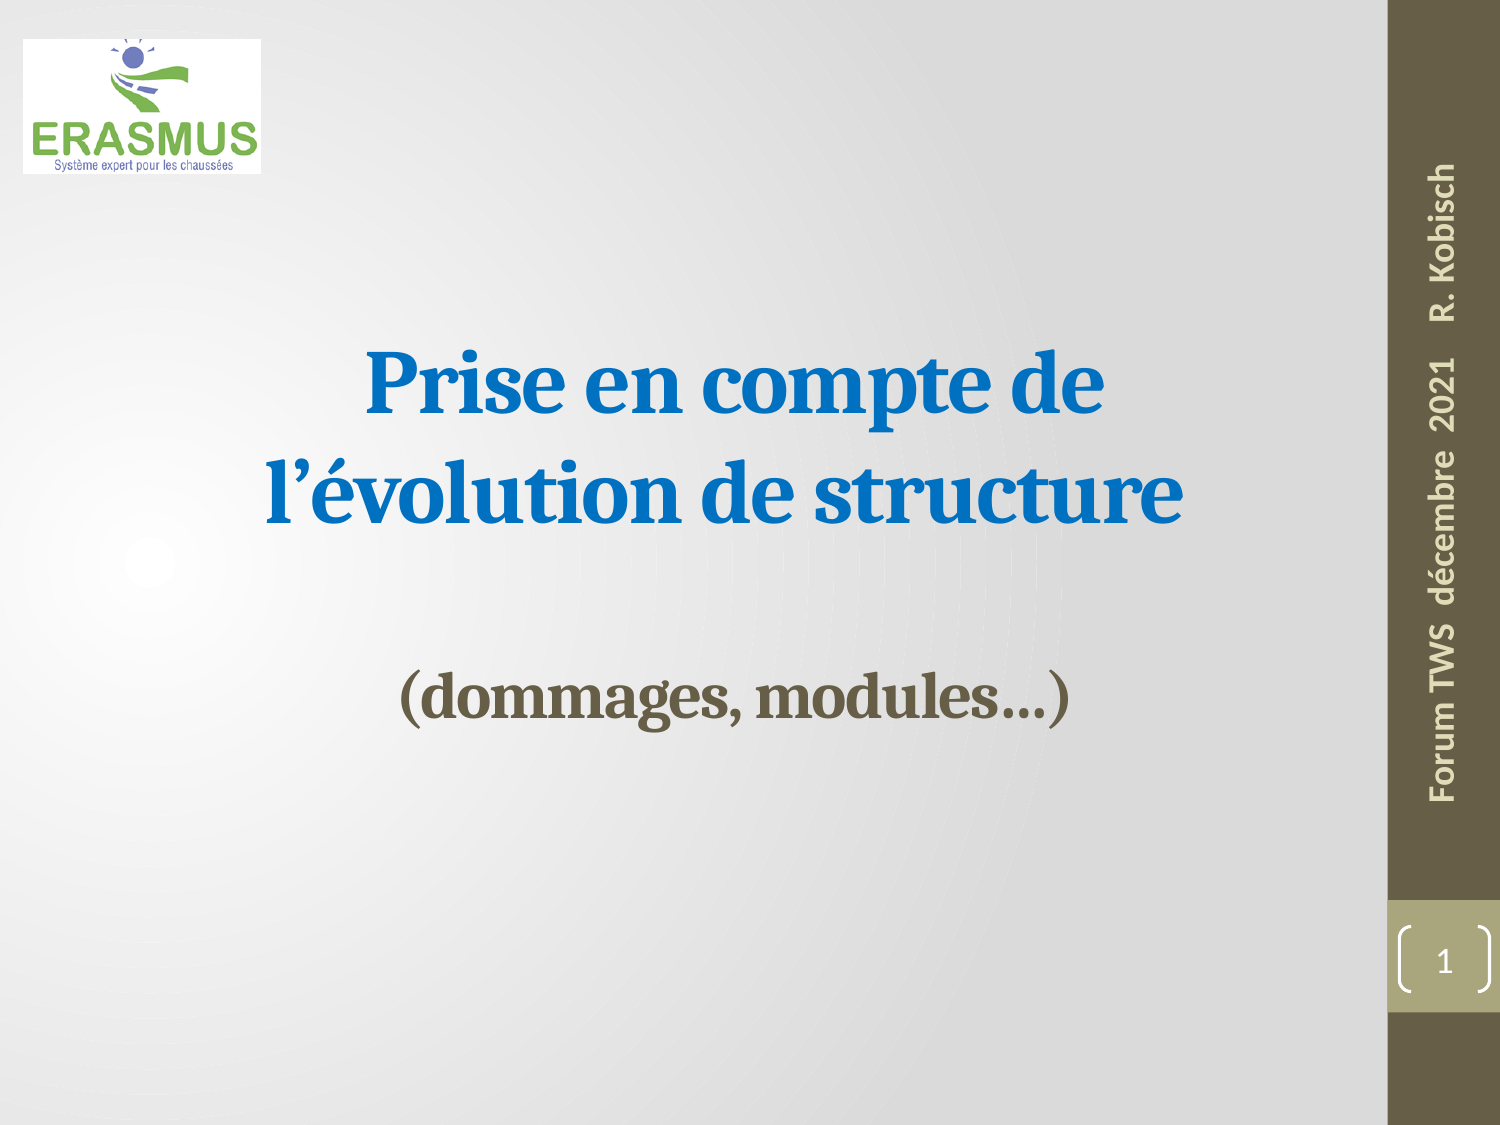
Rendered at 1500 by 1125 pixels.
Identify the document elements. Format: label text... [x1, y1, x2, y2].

slide_number 1 [1397, 924, 1492, 994]
footer Forum TWS décembre 2021 R. Kobisch [1408, 78, 1469, 889]
title Prise en compte de l’évolution de structure (dommages, modules…) [194, 267, 1276, 787]
picture [23, 38, 262, 175]
